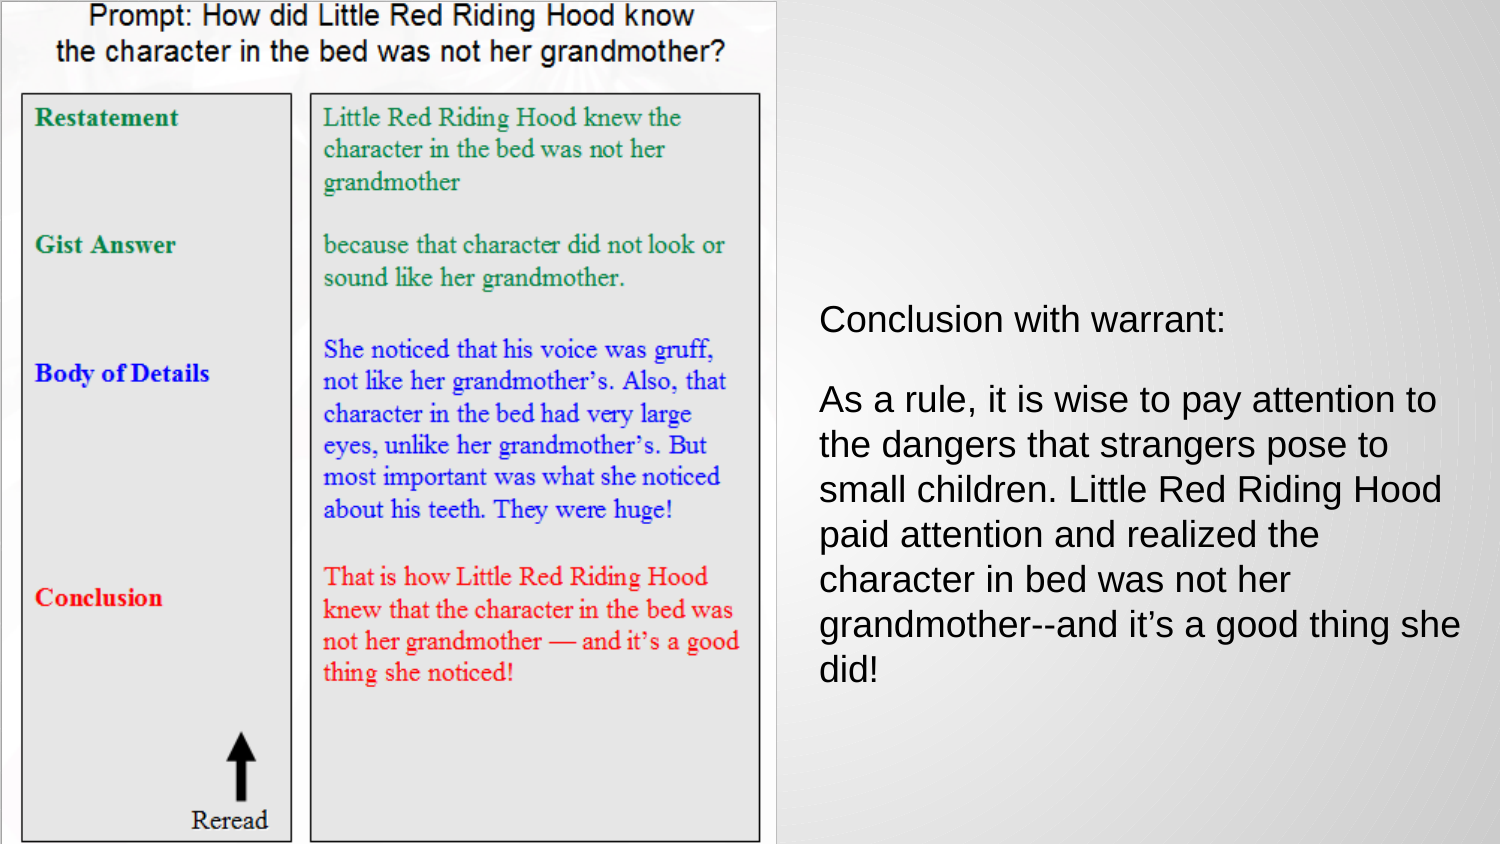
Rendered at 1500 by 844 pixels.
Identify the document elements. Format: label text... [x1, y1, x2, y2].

text_box [0, 0, 780, 844]
text_box Conclusion with warrant: As a rule, it is wise to pay attention to the dangers that strangers pose to small children. Little Red Riding Hood paid attention and realized the character in bed was not her grandmother--and it’s a good thing she did! [804, 279, 1493, 837]
